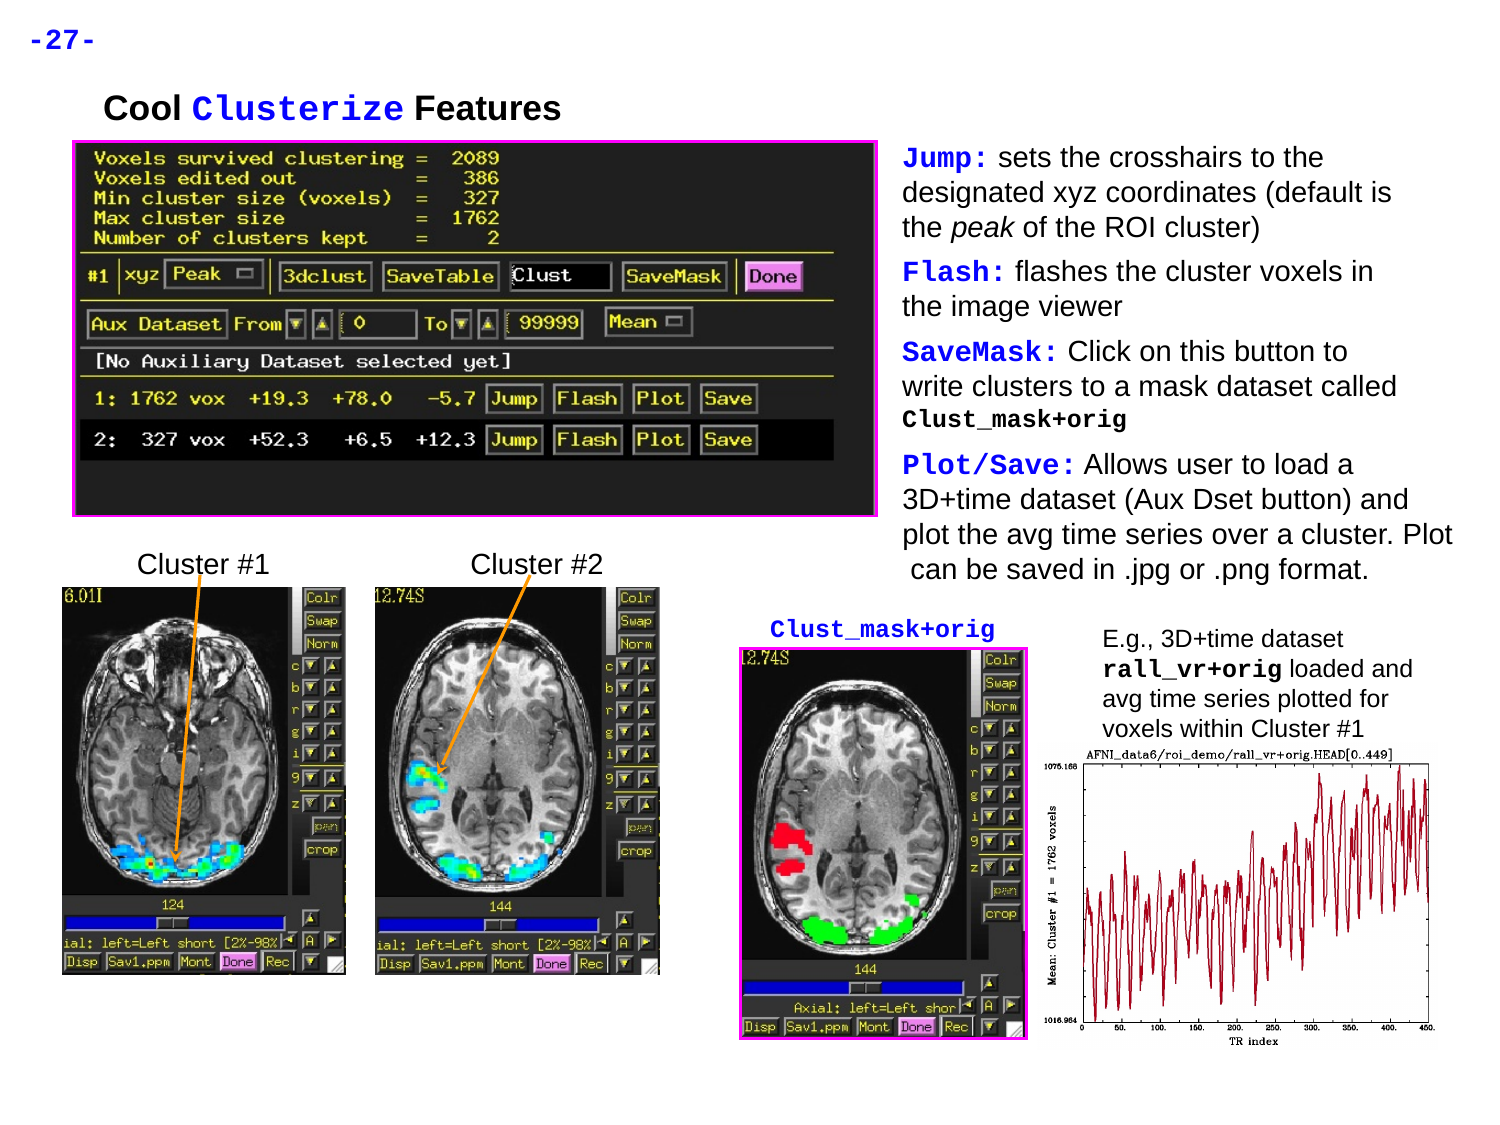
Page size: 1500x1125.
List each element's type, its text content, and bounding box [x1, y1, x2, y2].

picture [1037, 742, 1438, 1051]
text_box Jump: sets the crosshairs to the designated xyz coordinates (default is the peak of the ROI cluster) [887, 130, 1438, 245]
text_box SaveMask: Click on this button to write clusters to a mask dataset called Clust_mask+orig [887, 324, 1425, 437]
text_box Flash: flashes the cluster voxels in the image viewer [887, 245, 1438, 331]
picture [62, 587, 346, 976]
picture [374, 587, 660, 976]
picture [74, 142, 876, 516]
text_box Cool Clusterize Features [88, 76, 577, 135]
picture [741, 649, 1026, 1038]
text_box Cluster #2 [455, 537, 618, 585]
text_box Plot/Save: Allows user to load a 3D+time dataset (Aux Dset button) and plot the avg time series over a cluster. Plot can be saved in .jpg or .png format. [887, 437, 1476, 593]
text_box Clust_mask+orig [755, 604, 1011, 648]
text_box Cluster #1 [122, 537, 285, 585]
text_box E.g., 3D+time dataset rall_vr+orig loaded and avg time series plotted for voxels within Cluster #1 [1087, 615, 1463, 751]
